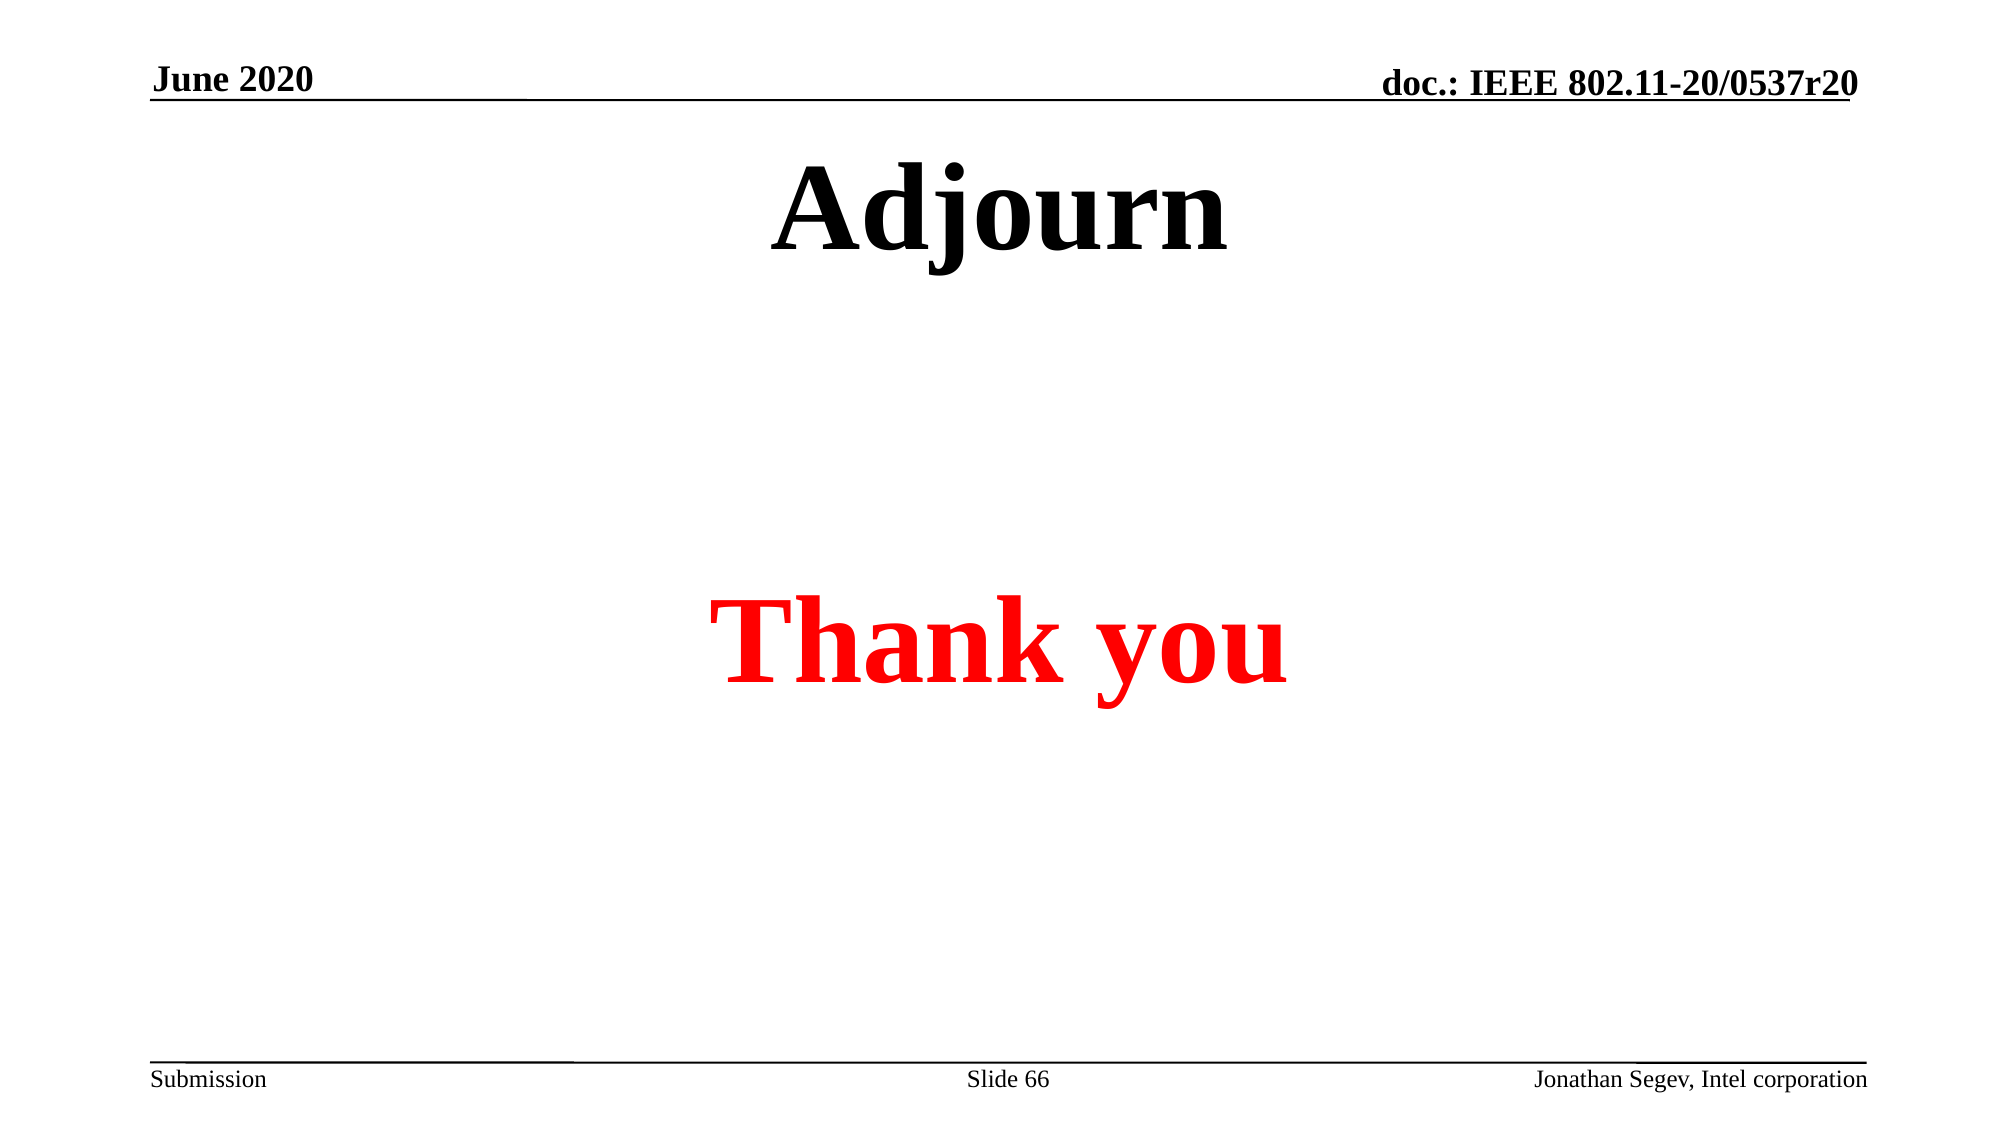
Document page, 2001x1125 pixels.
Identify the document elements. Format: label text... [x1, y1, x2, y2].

slide_number Slide 66 [950, 1061, 1067, 1123]
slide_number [152, 54, 563, 100]
list Thank you [149, 324, 1850, 1000]
title Adjourn [149, 112, 1850, 288]
footer Jonathan Segev, Intel corporation [1171, 1061, 1869, 1093]
